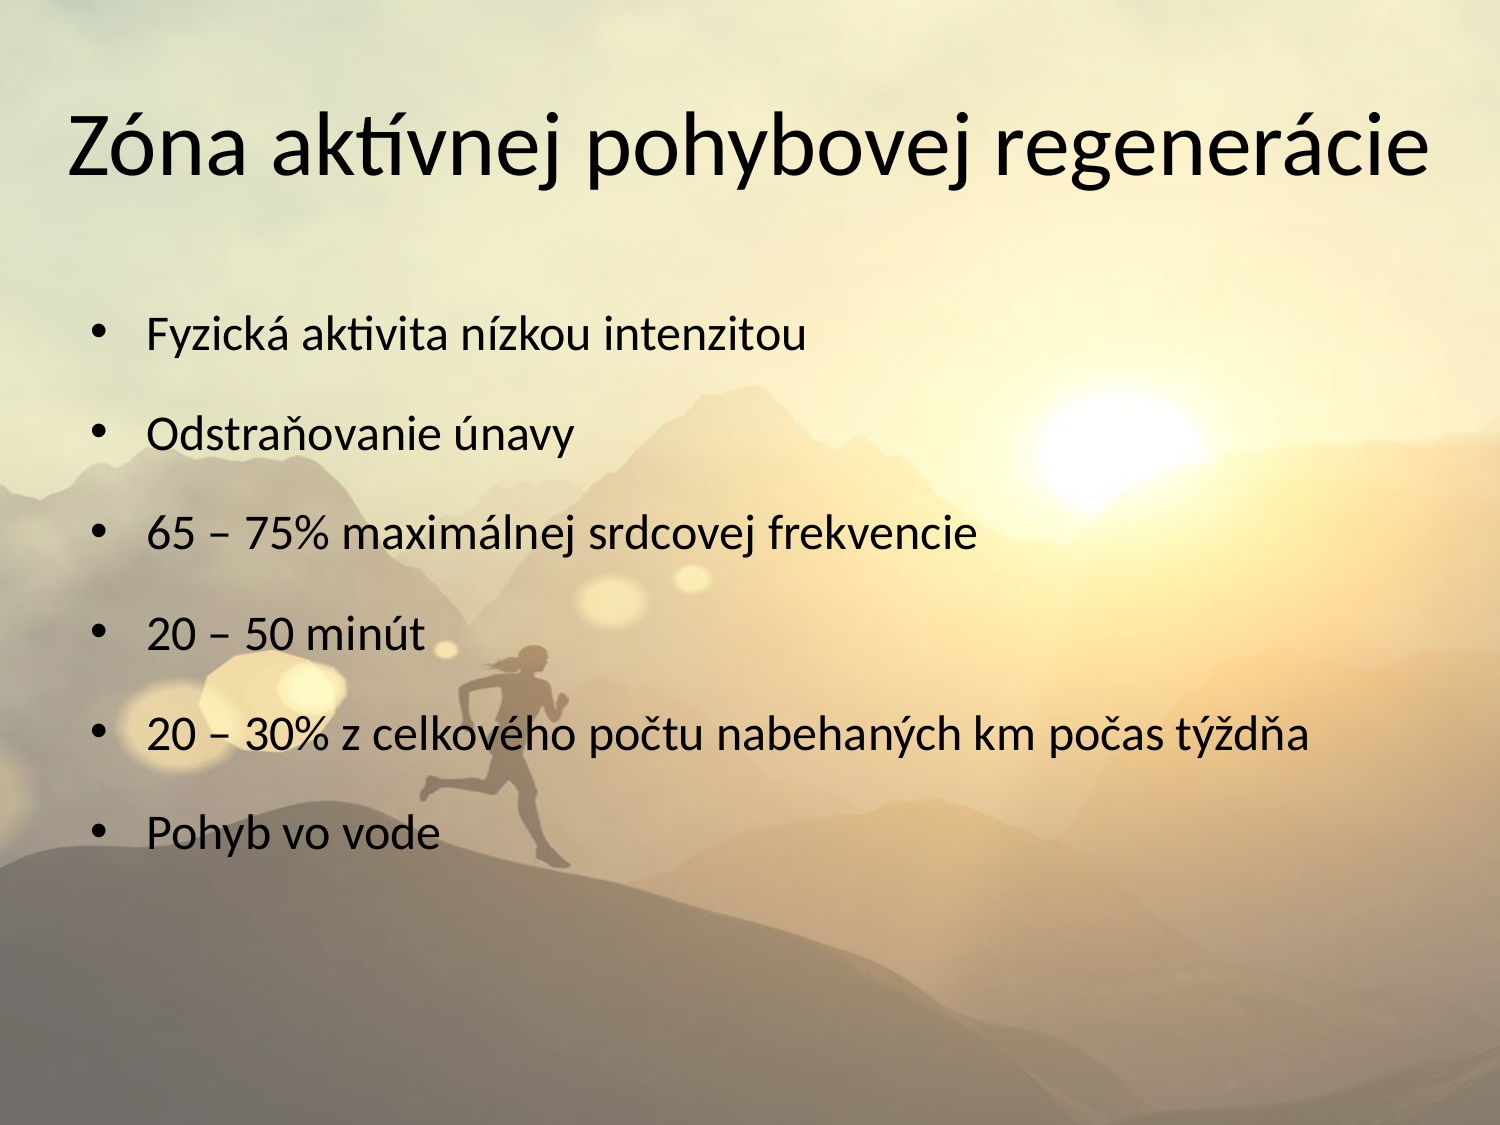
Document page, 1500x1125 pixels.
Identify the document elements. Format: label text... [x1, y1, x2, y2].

title Zóna aktívnej pohybovej regenerácie [17, 45, 1483, 233]
list Fyzická aktivita nízkou intenzitou Odstraňovanie únavy 65 – 75% maximálnej srdcovej frekvencie 20 – 50 minút 20 – 30% z celkového počtu nabehaných km počas týždňa Pohyb vo vode [75, 262, 1425, 1005]
